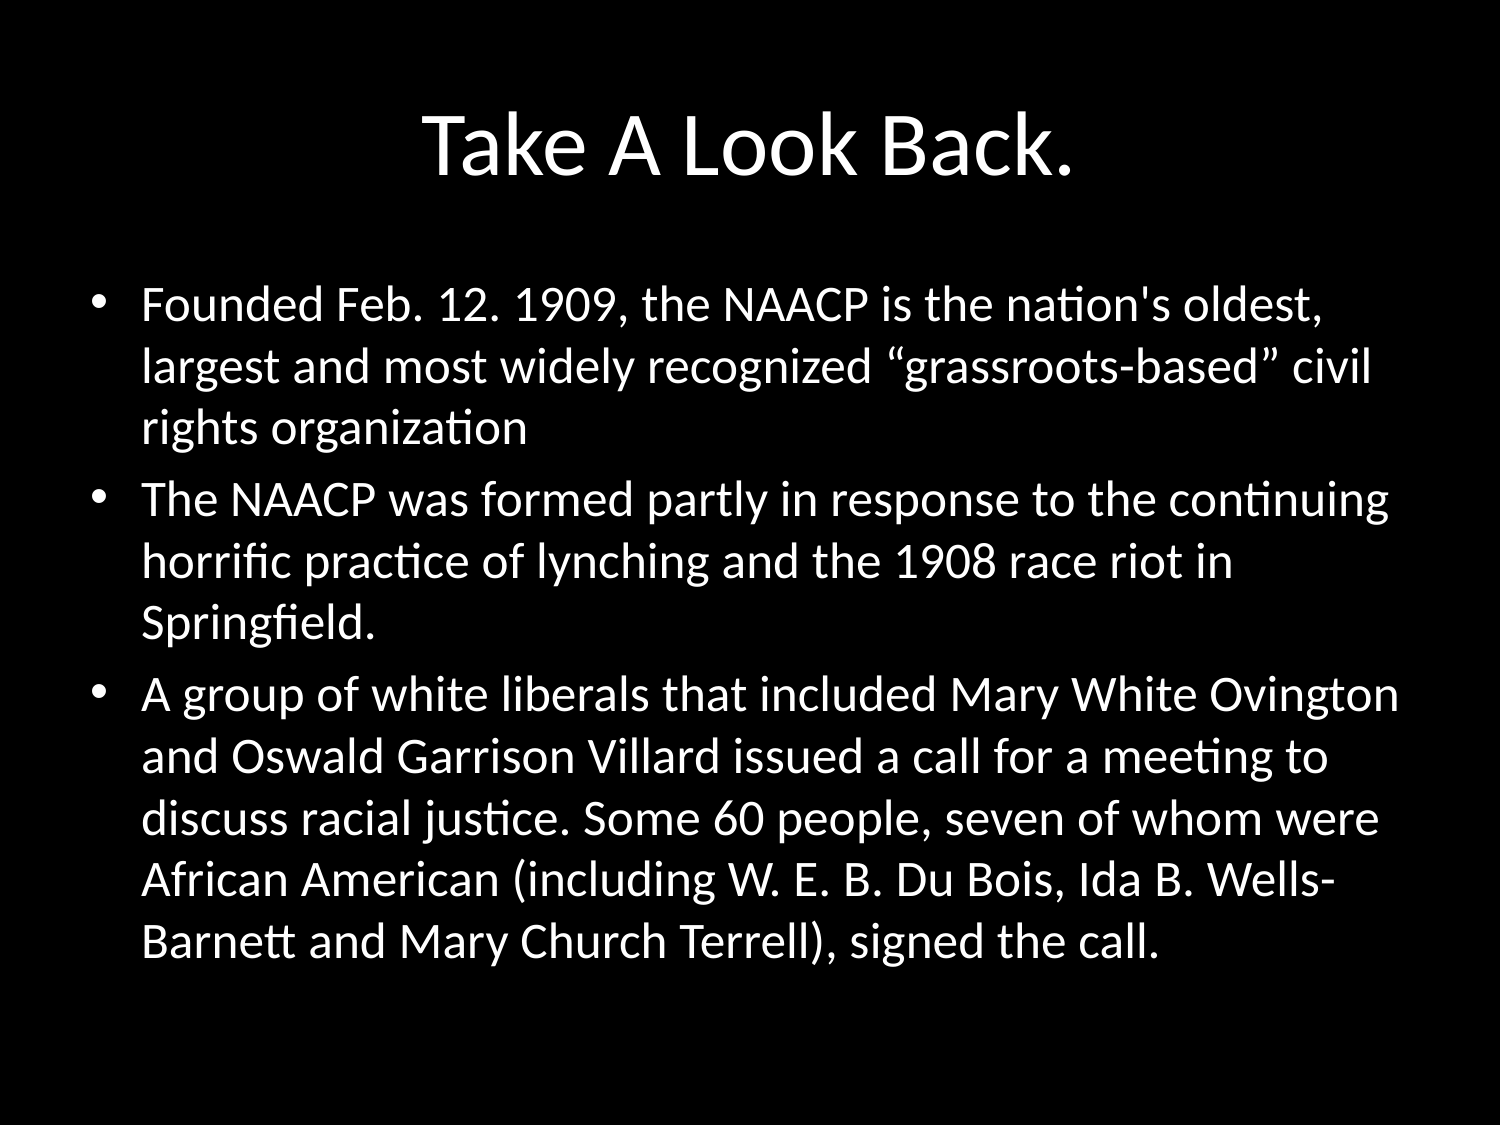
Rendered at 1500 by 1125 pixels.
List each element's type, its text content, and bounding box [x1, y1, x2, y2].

title Take A Look Back. [75, 45, 1425, 233]
list Founded Feb. 12. 1909, the NAACP is the nation's oldest, largest and most widely recognized “grassroots-based” civil rights organization The NAACP was formed partly in response to the continuing horrific practice of lynching and the 1908 race riot in Springfield. A group of white liberals that included Mary White Ovington and Oswald Garrison Villard issued a call for a meeting to discuss racial justice. Some 60 people, seven of whom were African American (including W. E. B. Du Bois, Ida B. Wells-Barnett and Mary Church Terrell), signed the call. [75, 262, 1425, 1005]
